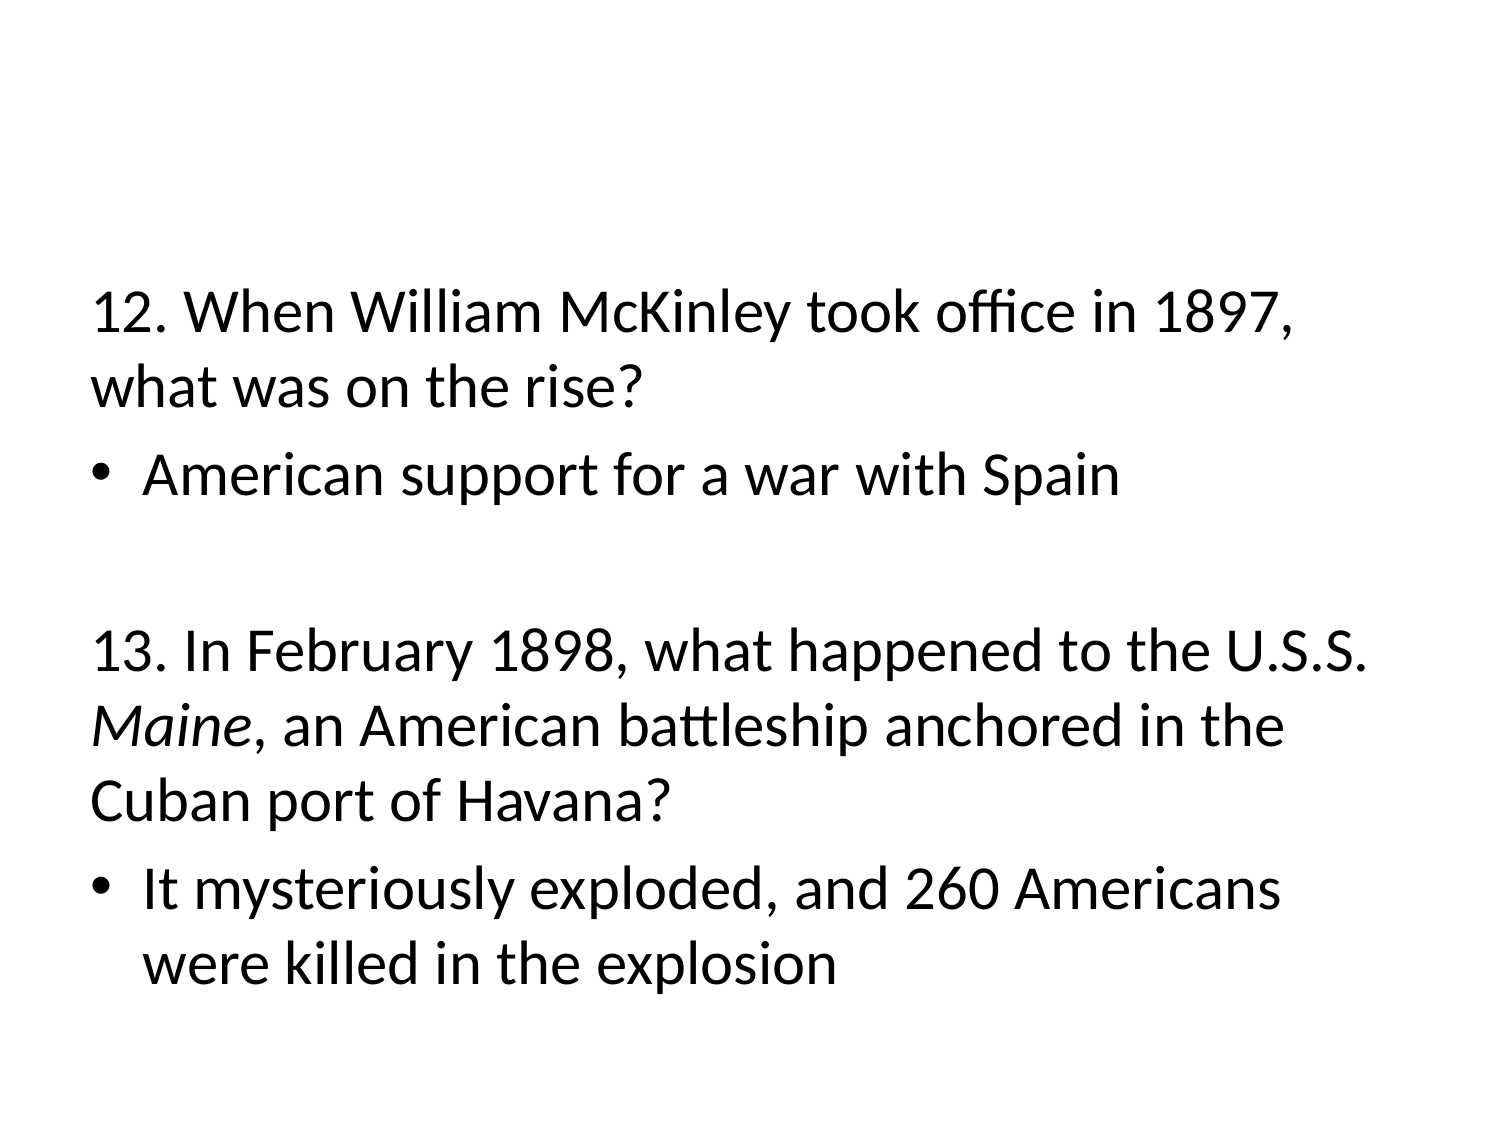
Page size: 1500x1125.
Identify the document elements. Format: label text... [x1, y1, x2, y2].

list 12. When William McKinley took office in 1897, what was on the rise? American support for a war with Spain 13. In February 1898, what happened to the U.S.S. Maine, an American battleship anchored in the Cuban port of Havana? It mysteriously exploded, and 260 Americans were killed in the explosion [75, 262, 1425, 1005]
